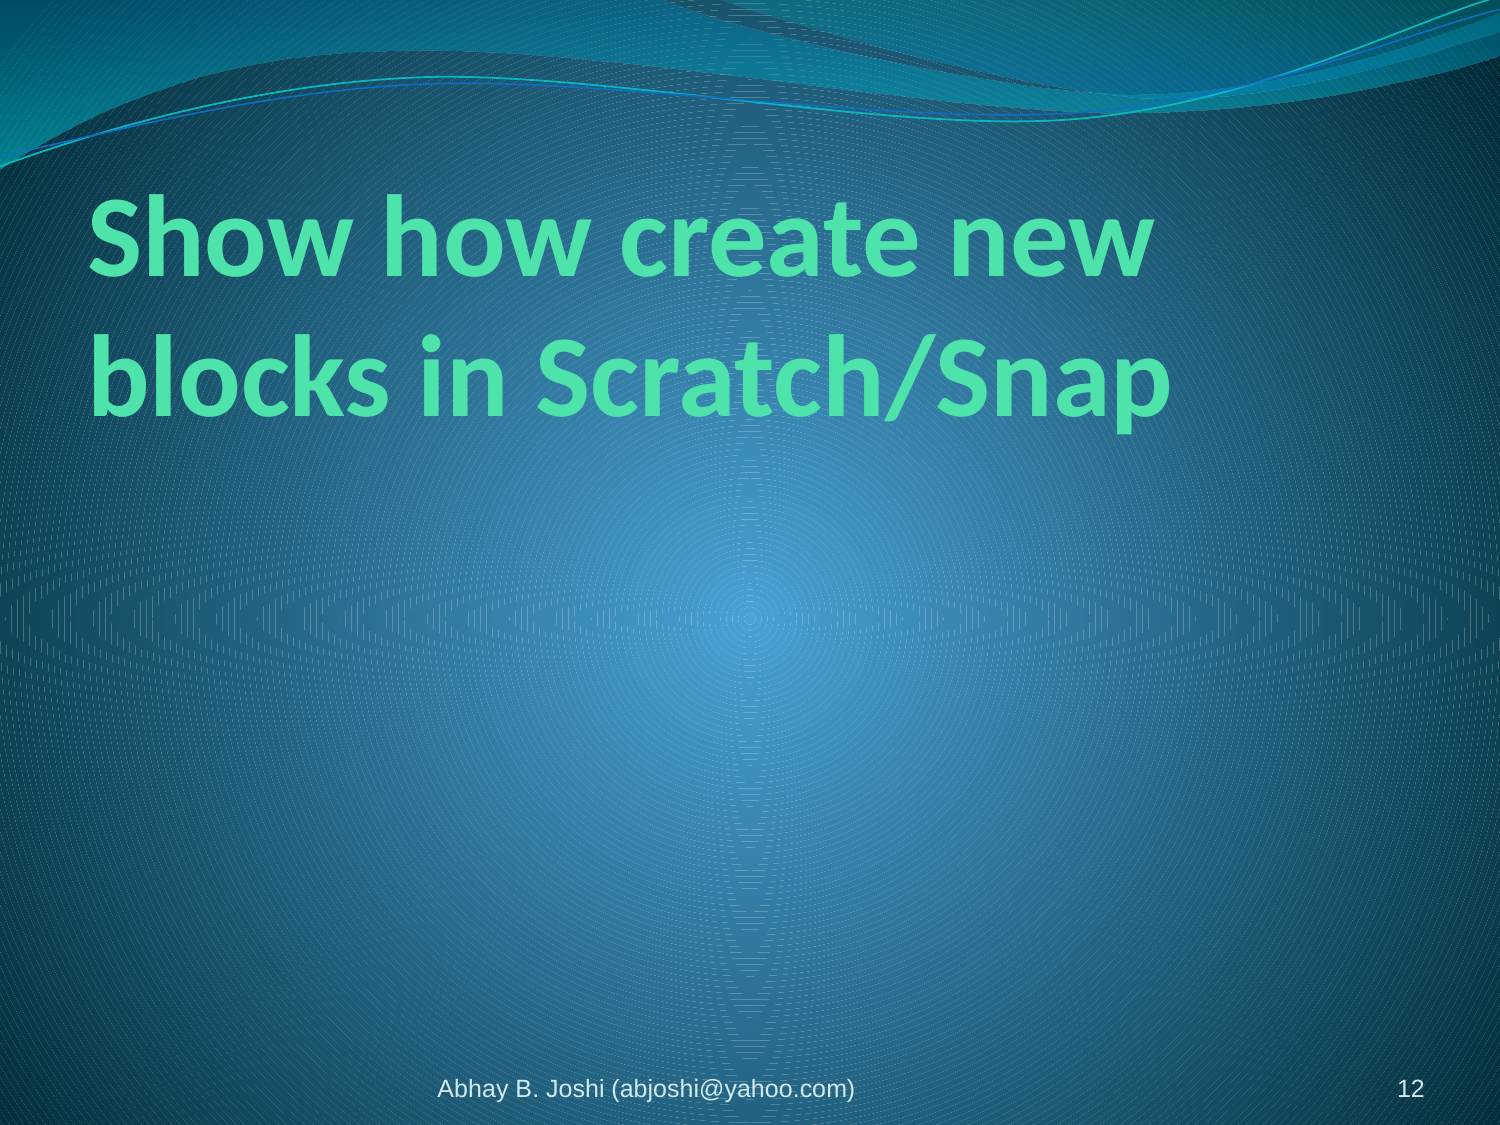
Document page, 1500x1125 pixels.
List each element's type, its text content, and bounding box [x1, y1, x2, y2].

title Show how create new blocks in Scratch/Snap [86, 216, 1362, 440]
footer Abhay B. Joshi (abjoshi@yahoo.com) [437, 1042, 988, 1103]
slide_number 12 [1299, 1042, 1425, 1103]
